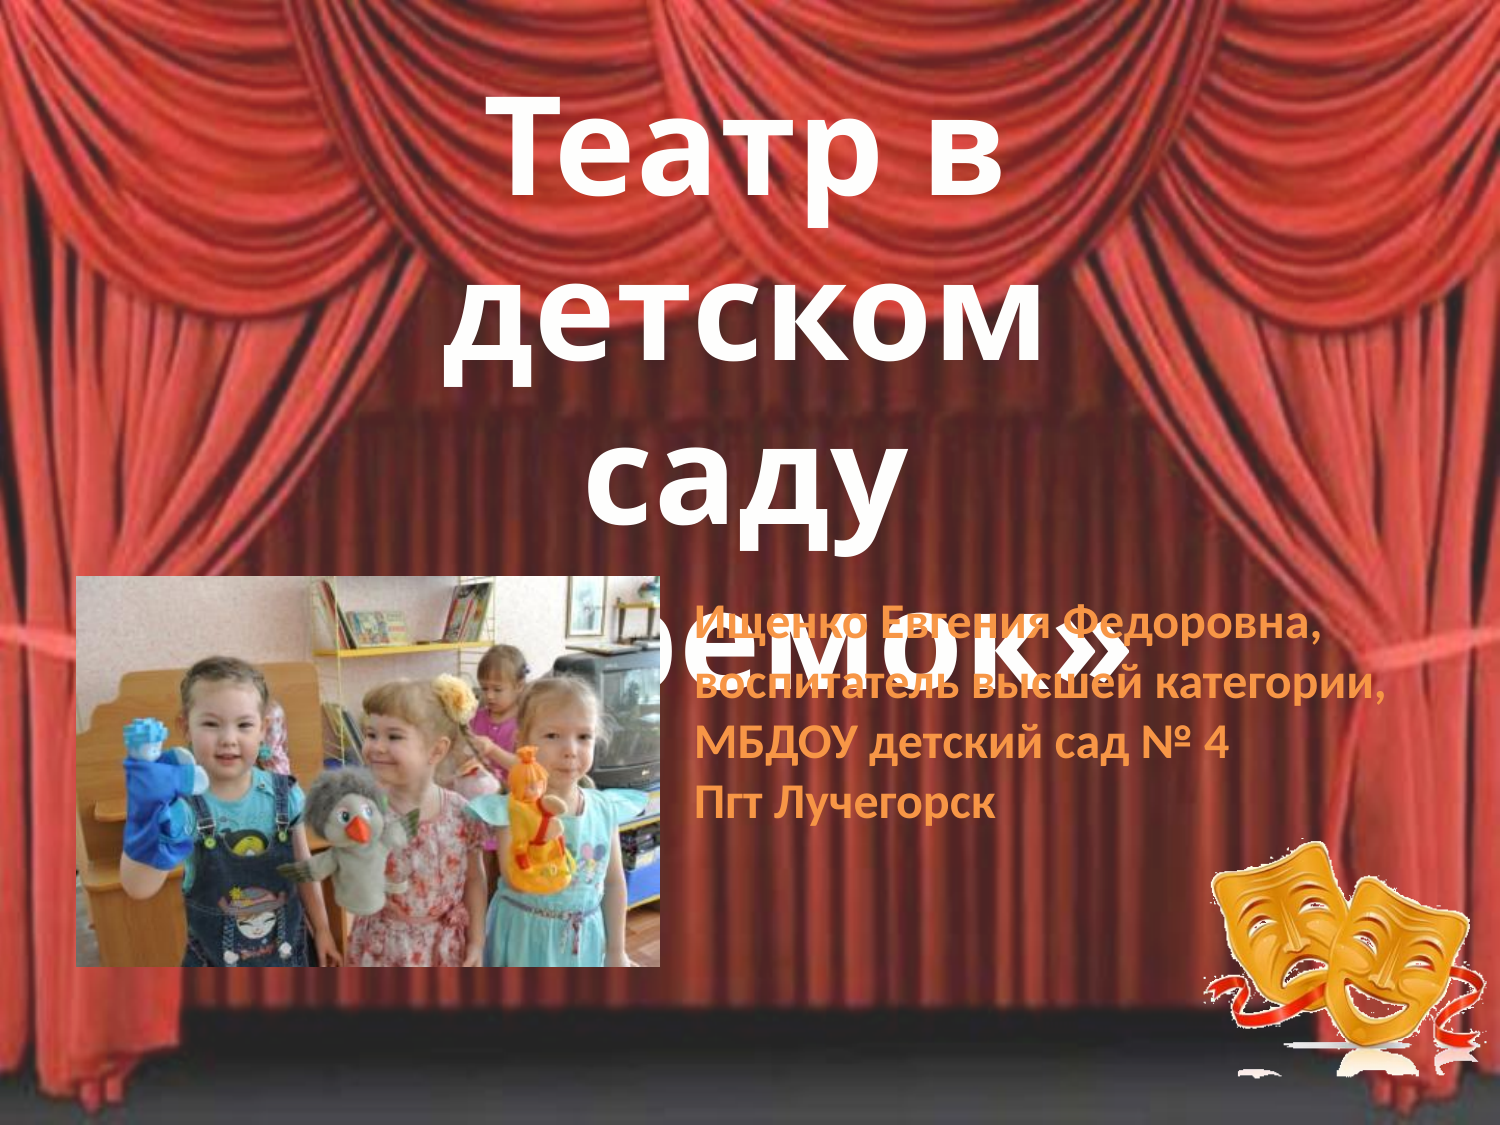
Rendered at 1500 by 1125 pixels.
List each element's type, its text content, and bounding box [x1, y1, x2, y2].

picture [76, 576, 660, 967]
picture [1186, 837, 1499, 1095]
text_box Театр в детском саду «Теремок» [246, 50, 1248, 725]
text_box Ищенко Евгения Федоровна, воспитатель высшей категории, МБДОУ детский сад № 4 Пгт Лучегорск [679, 580, 1461, 836]
